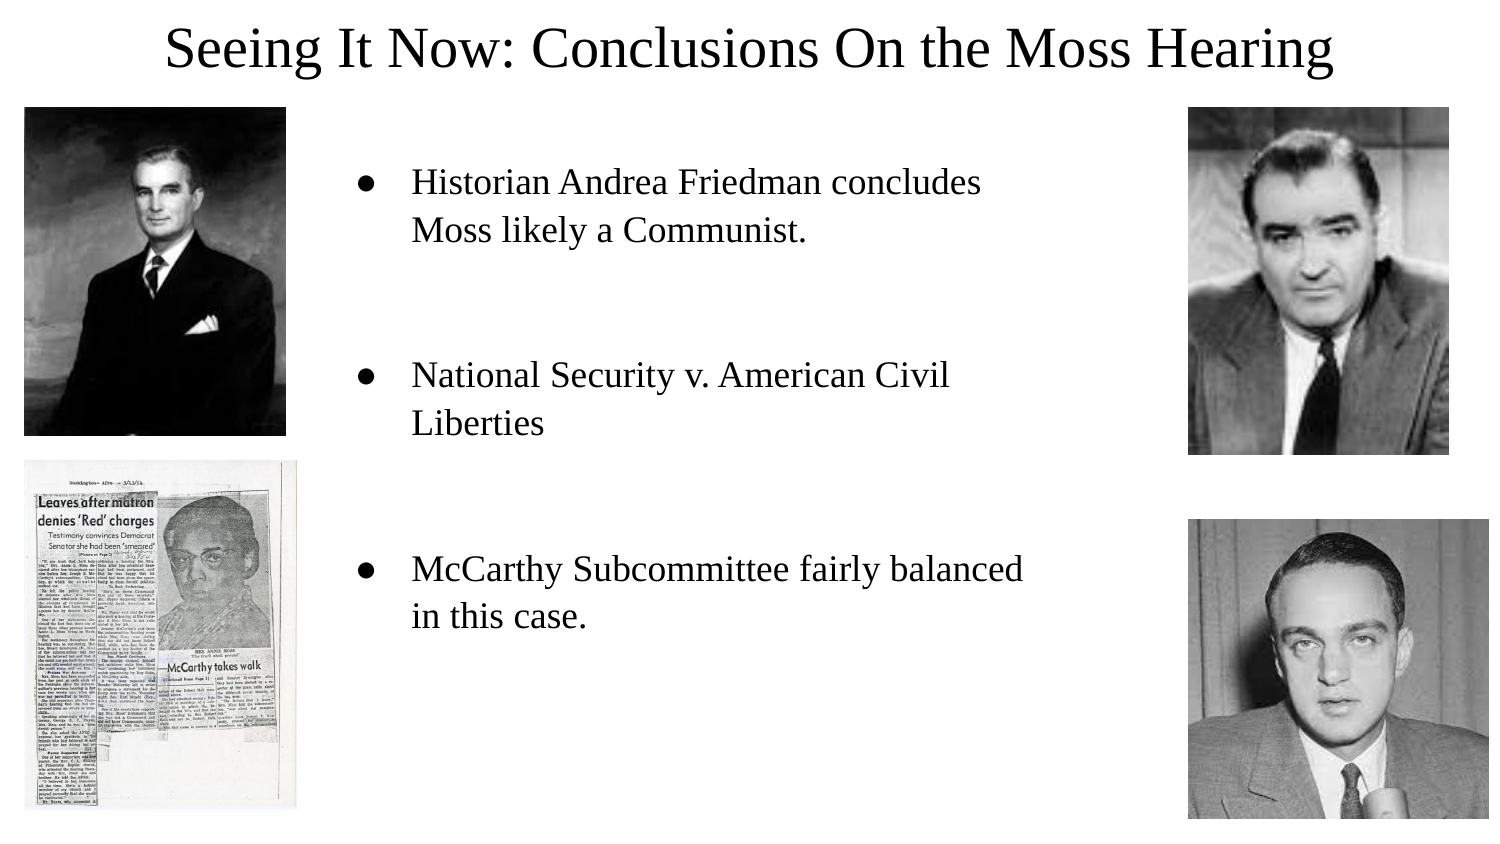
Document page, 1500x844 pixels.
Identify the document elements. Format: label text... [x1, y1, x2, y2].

picture [1188, 107, 1450, 455]
list Historian Andrea Friedman concludes Moss likely a Communist. National Security v. American Civil Liberties McCarthy Subcommittee fairly balanced in this case. [321, 0, 1047, 844]
picture [24, 460, 297, 810]
title Seeing It Now: Conclusions On the Moss Hearing [51, 0, 321, 108]
title Seeing It Now: Conclusions On the Moss Hearing [1047, 0, 1449, 108]
picture [1188, 518, 1489, 819]
picture [24, 107, 286, 436]
